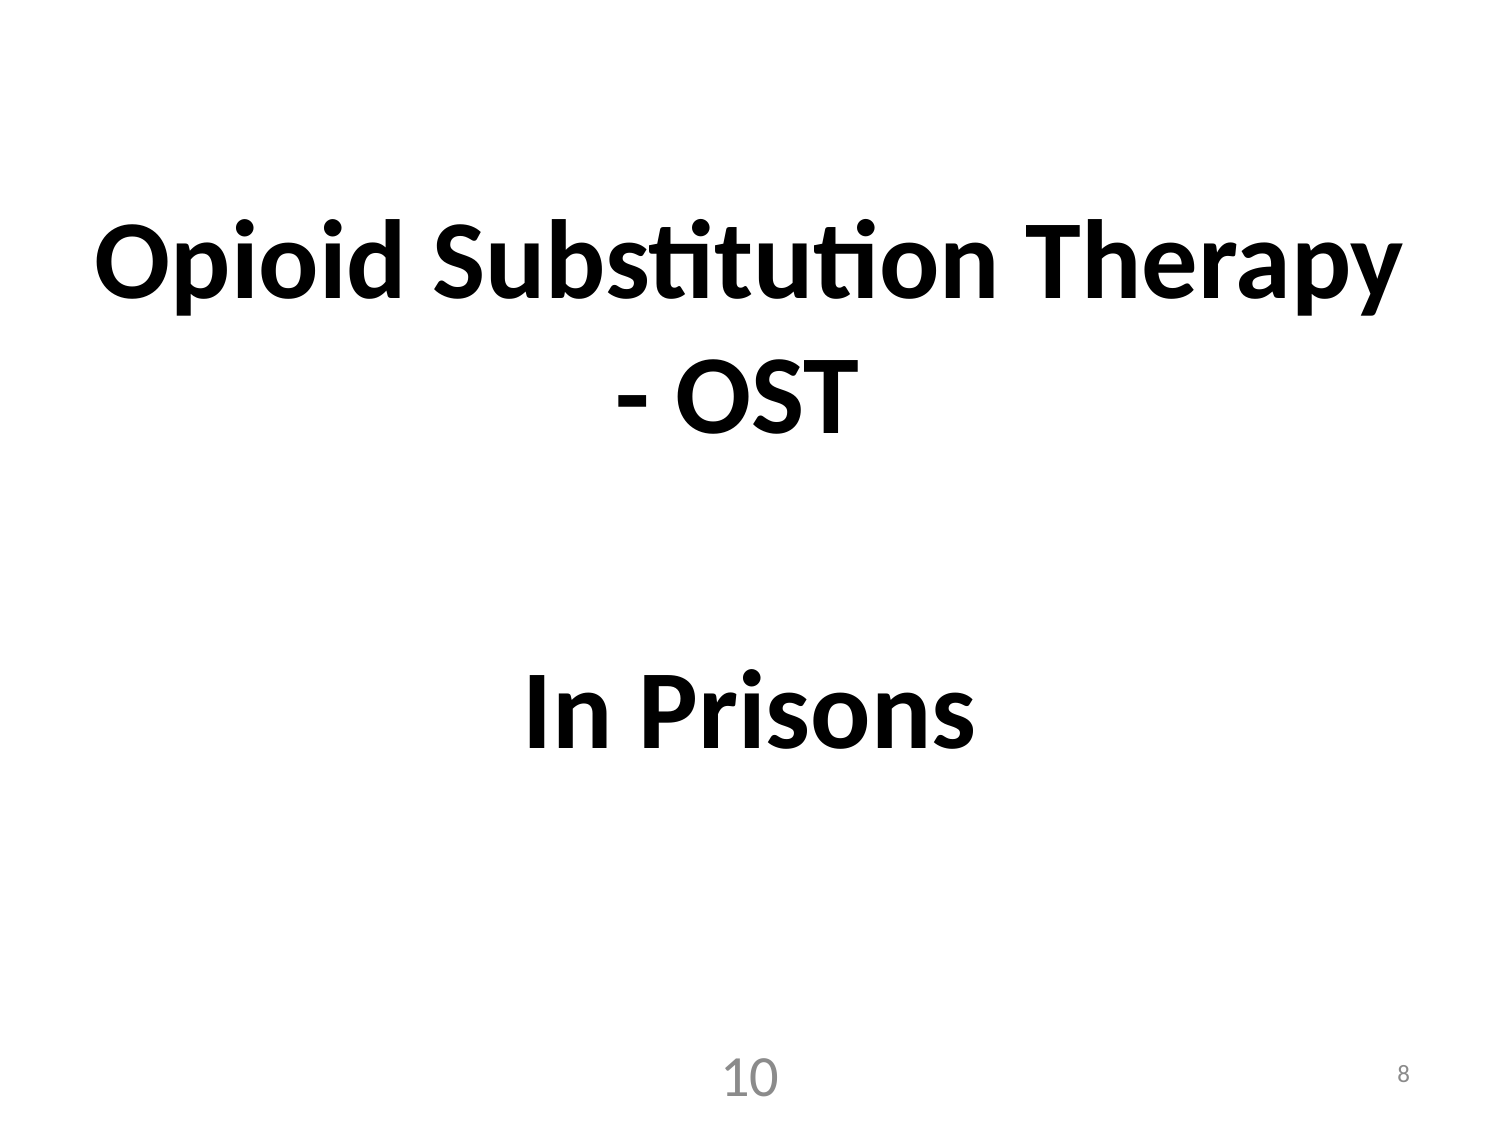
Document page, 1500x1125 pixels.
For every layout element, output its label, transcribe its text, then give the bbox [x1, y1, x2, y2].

slide_number 8 [1074, 1042, 1425, 1103]
list Opioid Substitution Therapy - OST In Prisons [75, 178, 1425, 1005]
footer 10 [512, 1042, 988, 1103]
